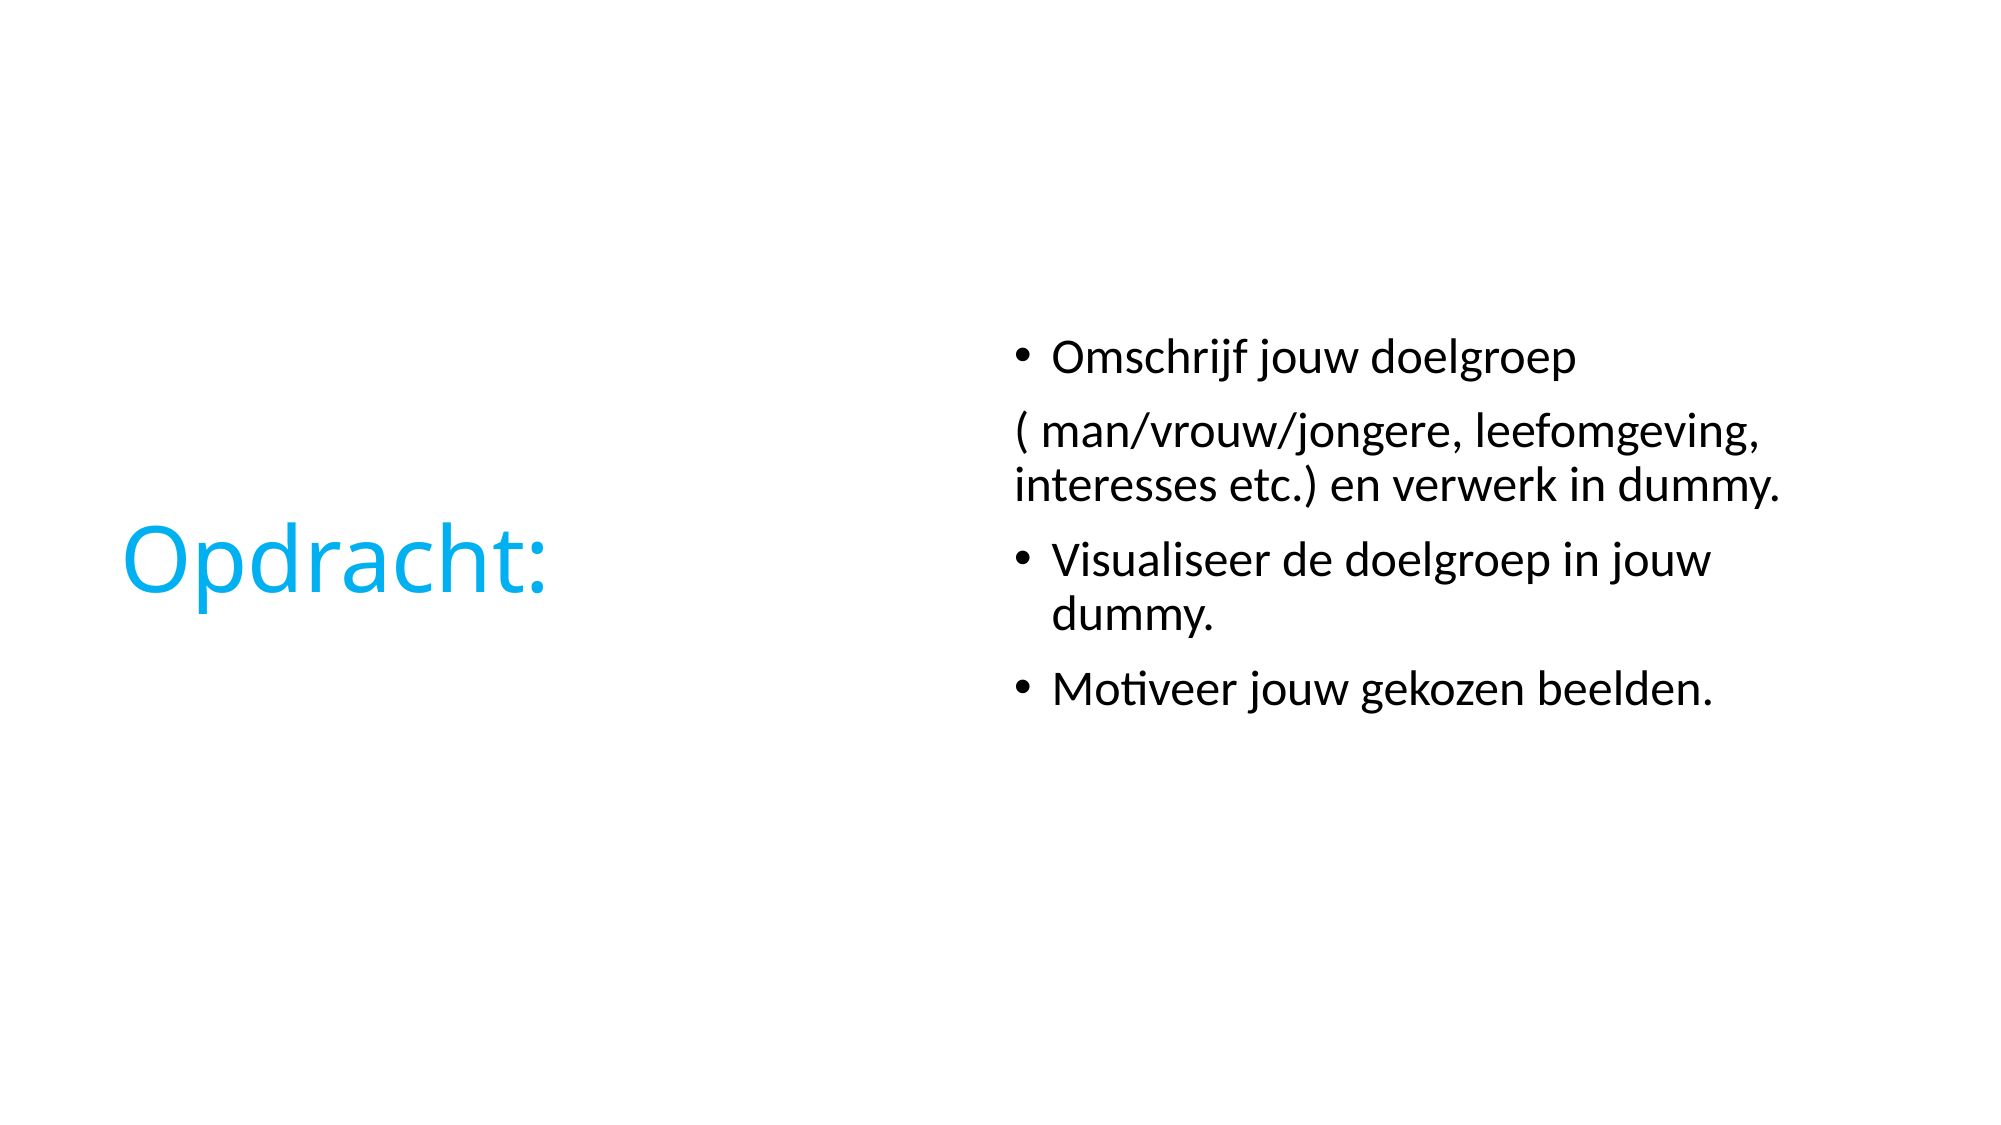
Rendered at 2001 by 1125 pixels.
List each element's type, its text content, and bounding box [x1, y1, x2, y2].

title Opdracht: [105, 336, 707, 790]
list Omschrijf jouw doelgroep ( man/vrouw/jongere, leefomgeving, interesses etc.) en verwerk in dummy. Visualiseer de doelgroep in jouw dummy. Motiveer jouw gekozen beelden. [999, 131, 1870, 990]
